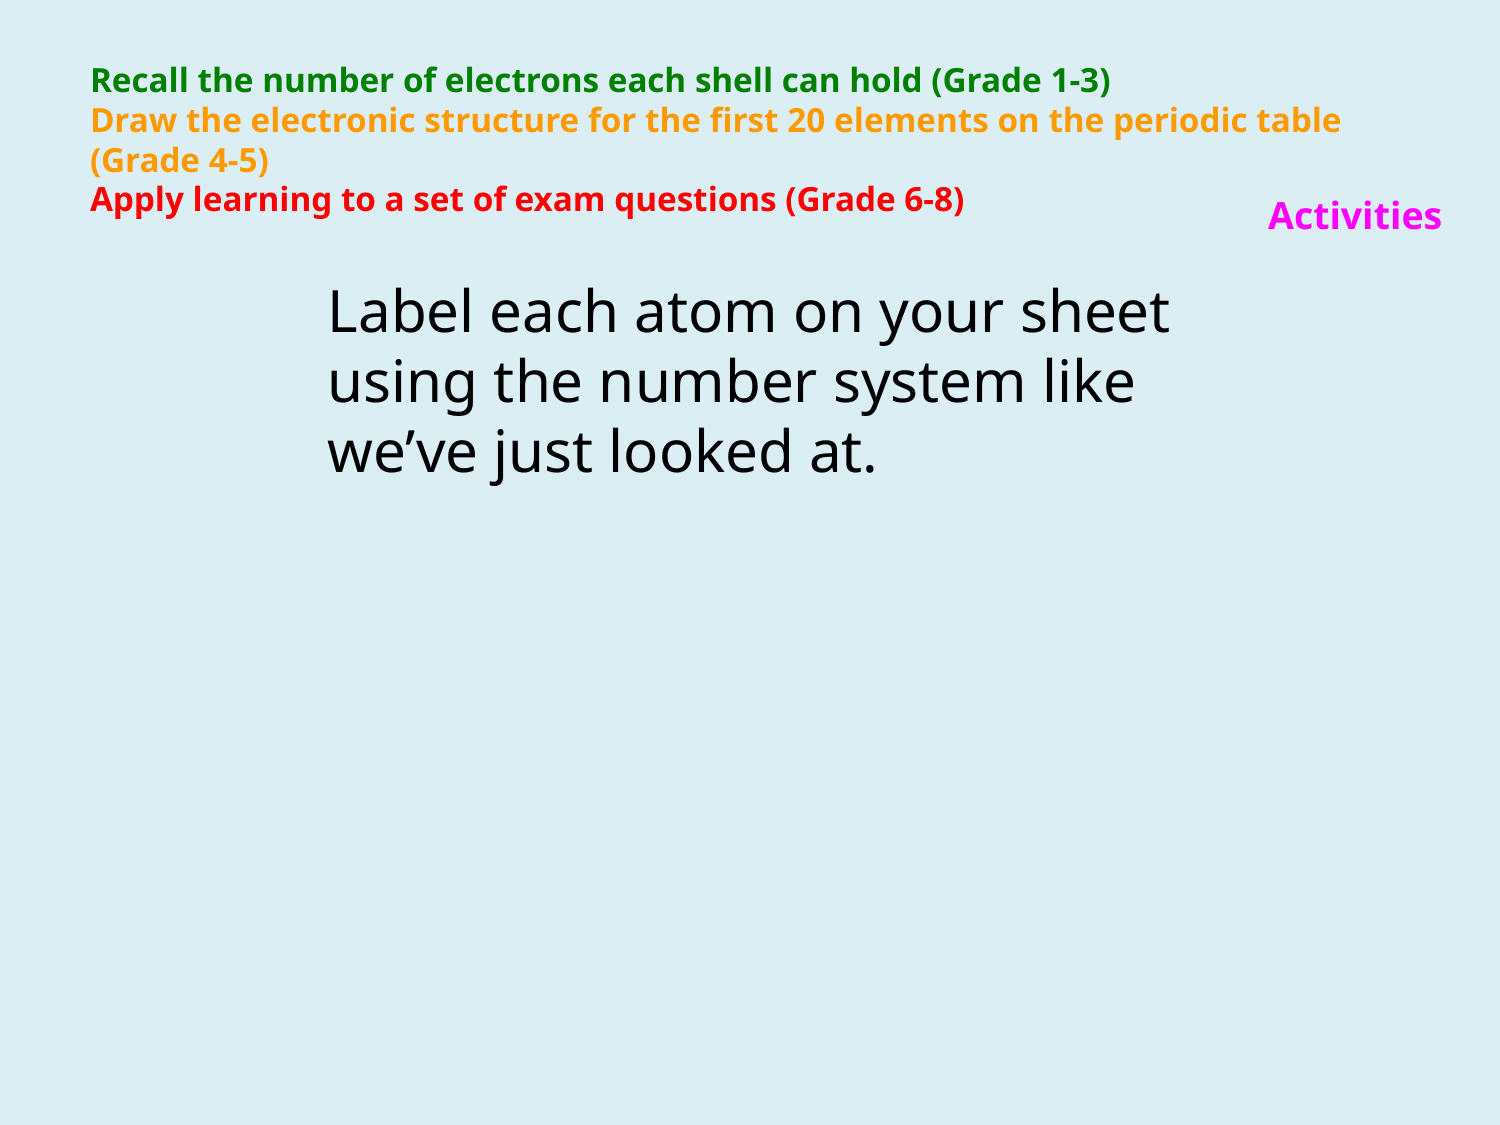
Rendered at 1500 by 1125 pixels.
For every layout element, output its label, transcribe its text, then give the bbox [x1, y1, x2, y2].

text_box Activities [1253, 184, 1458, 245]
title Recall the number of electrons each shell can hold (Grade 1-3) Draw the electronic structure for the first 20 elements on the periodic table (Grade 4-5) Apply learning to a set of exam questions (Grade 6-8) [75, 45, 1425, 233]
list Label each atom on your sheet using the number system like we’ve just looked at. [312, 267, 1258, 1010]
